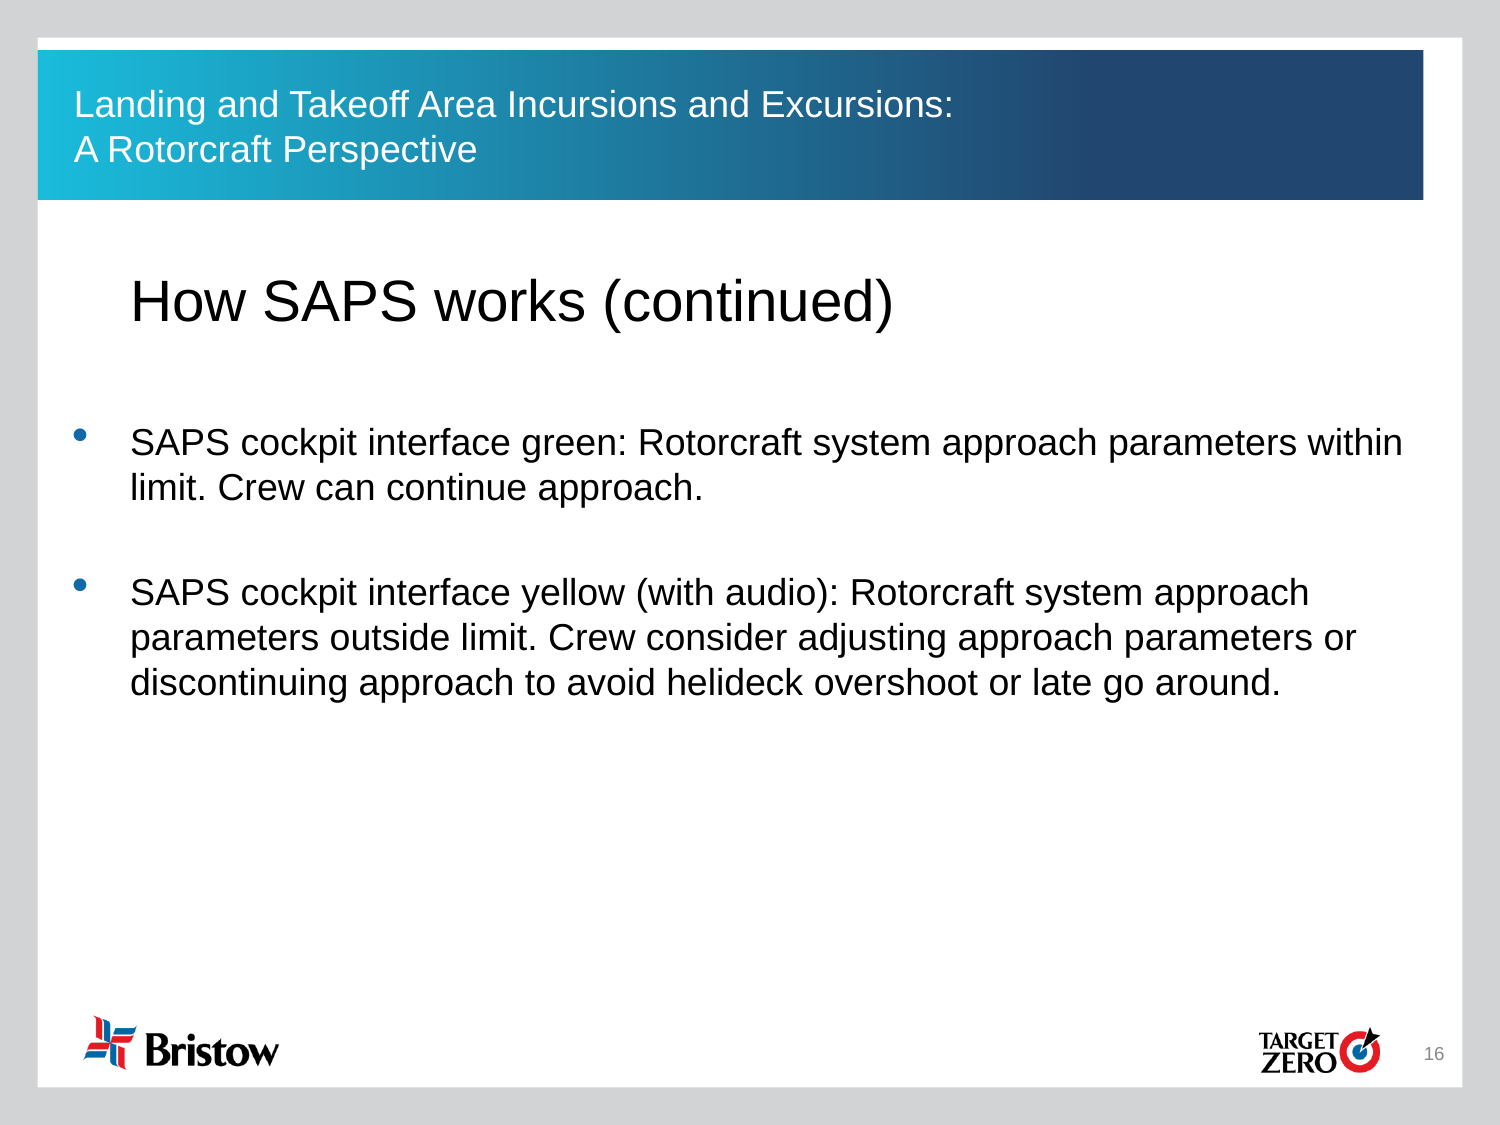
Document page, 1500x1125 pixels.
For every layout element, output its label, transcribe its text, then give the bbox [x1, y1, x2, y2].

picture [1259, 1027, 1380, 1073]
text_box Landing and Takeoff Area Incursions and Excursions: A Rotorcraft Perspective [73, 50, 1424, 200]
text_box How SAPS works (continued) SAPS cockpit interface green: Rotorcraft system approach parameters within limit. Crew can continue approach. SAPS cockpit interface yellow (with audio): Rotorcraft system approach parameters outside limit. Crew consider adjusting approach parameters or discontinuing approach to avoid helideck overshoot or late go around. [73, 255, 1424, 998]
picture [83, 1015, 279, 1070]
